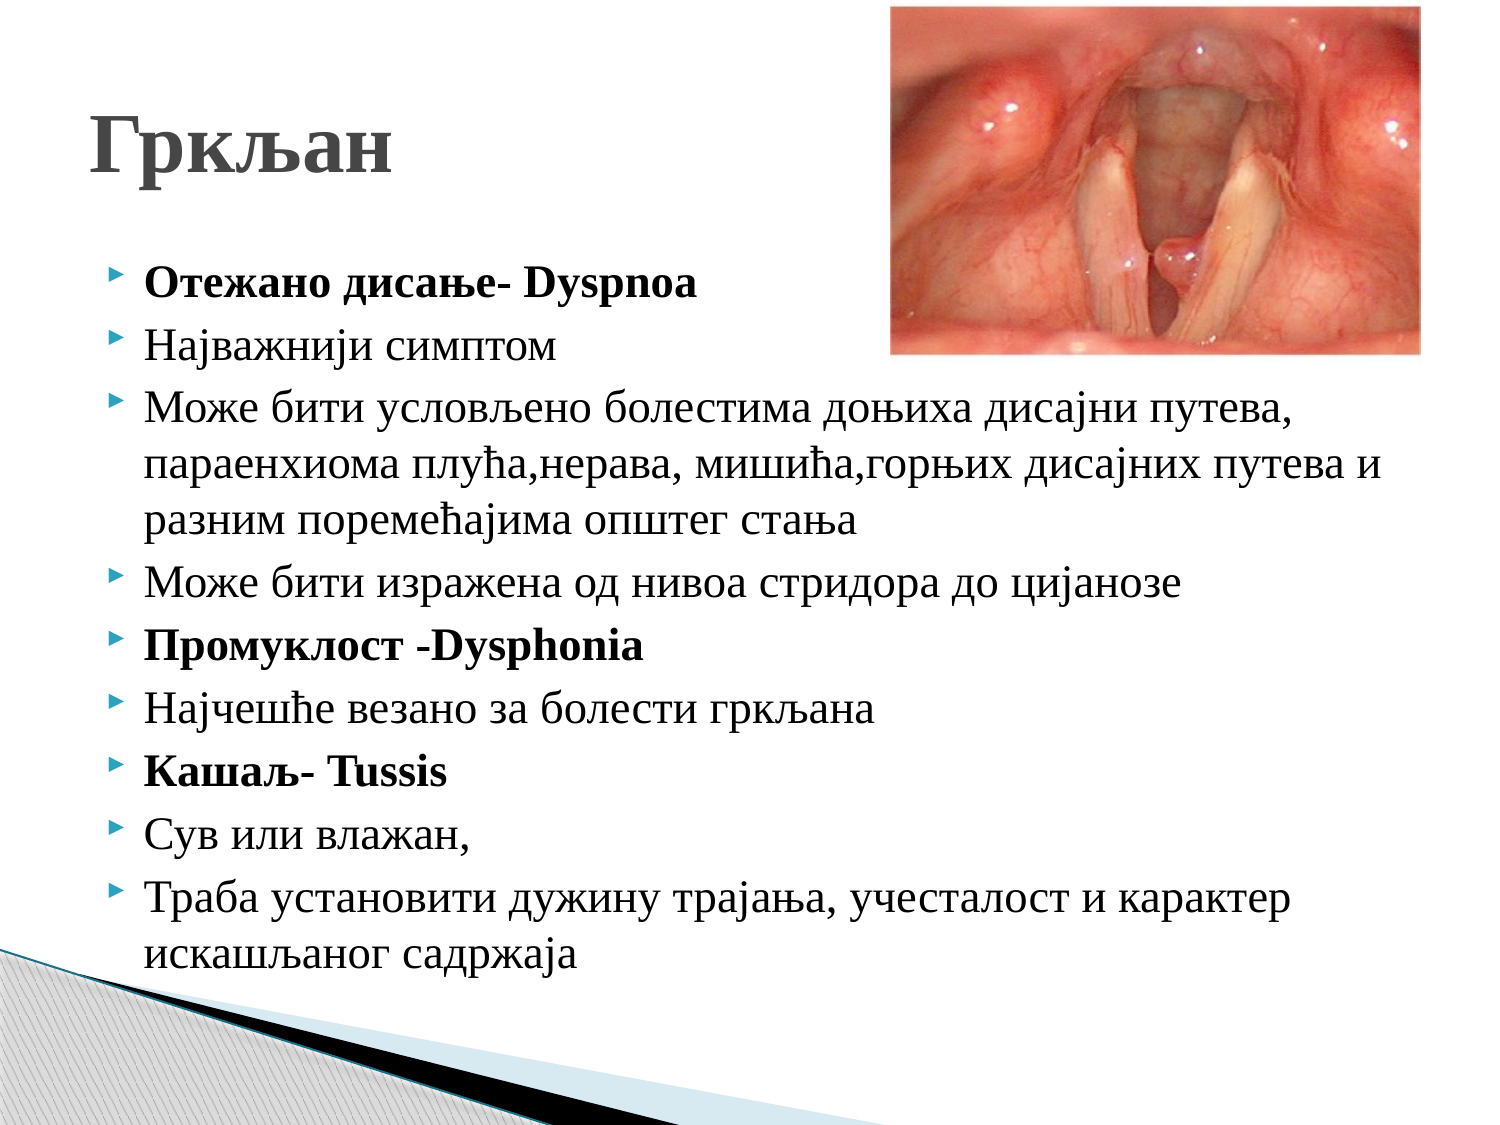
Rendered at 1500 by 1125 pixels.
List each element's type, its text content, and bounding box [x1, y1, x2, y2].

title Гркљан [75, 45, 884, 233]
list Отежано дисање- Dyspnoa Најважнији симптом Може бити условљено болестима доњиха дисајни путева, параенхиома плућа,нерава, мишића,горњих дисајних путева и разним поремећајима општег стања Може бити изражена од нивоа стридора до цијанозе Промуклост -Dysphonia Најчешће везано за болести гркљана Кашаљ- Tussis Сув или влажан, Траба установити дужину трајања, учесталост и карактер искашљанoг садржаја [74, 242, 1426, 986]
picture [890, 0, 1421, 363]
